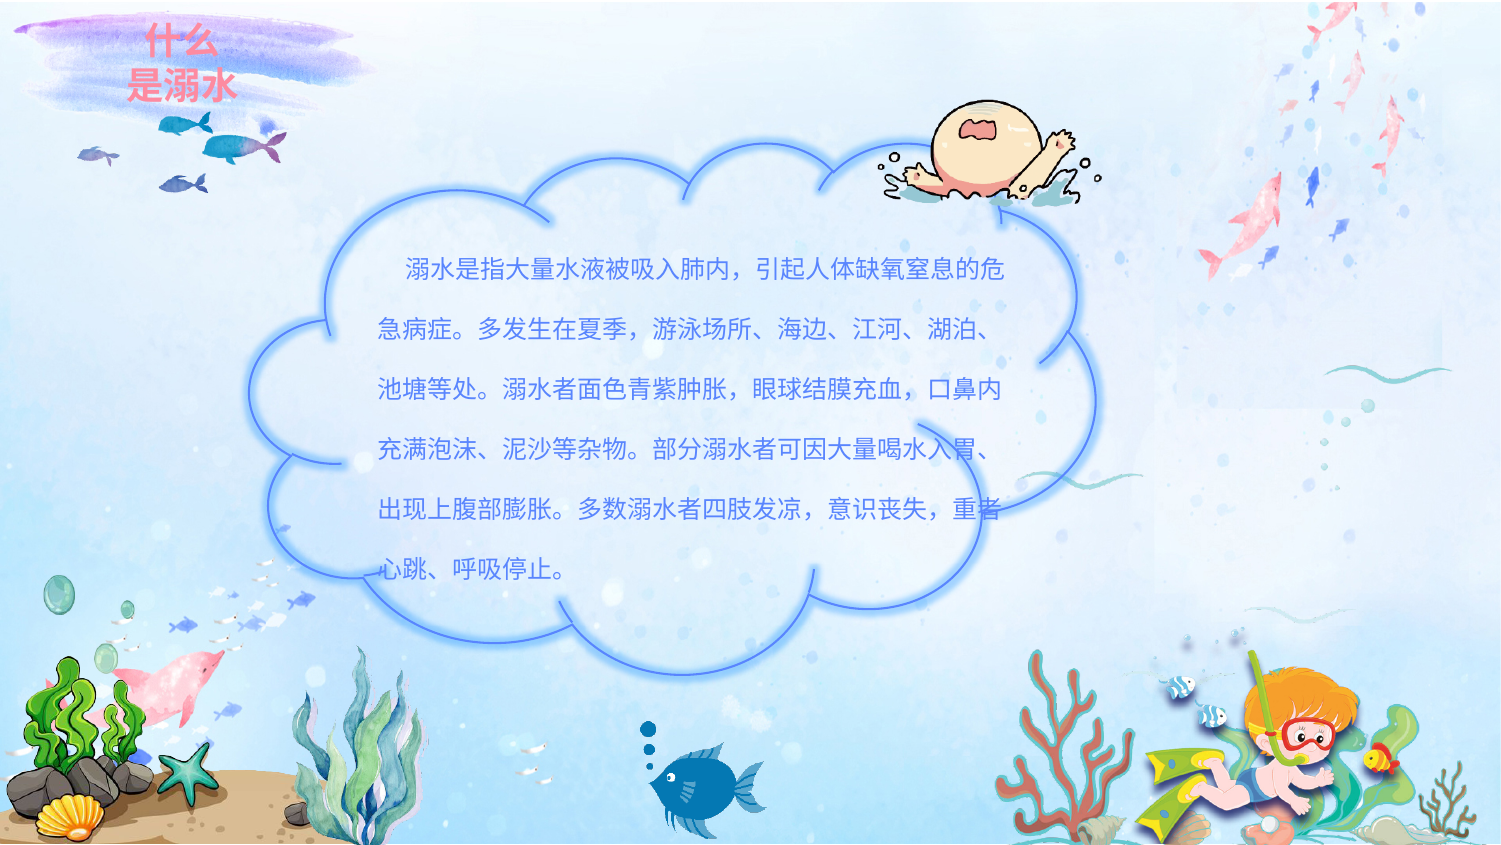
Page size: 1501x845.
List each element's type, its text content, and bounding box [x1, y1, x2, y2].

text_box [371, 591, 937, 676]
picture [0, 2, 1501, 845]
text_box [371, 142, 847, 216]
text_box 溺水是指大量水液被吸入肺内，引起人体缺氧窒息的危急病症。多发生在夏季，游泳场所、海边、江河、湖泊、池塘等处。溺水者面色青紫肿胀，眼球结膜充血，口鼻内充满泡沫、泥沙等杂物。部分溺水者可因大量喝水入胃、出现上腹部膨胀。多数溺水者四肢发凉，意识丧失，重者心跳、呼吸停止。 [362, 216, 1028, 591]
text_box [1028, 237, 1097, 501]
text_box [247, 223, 362, 580]
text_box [12, 9, 379, 142]
